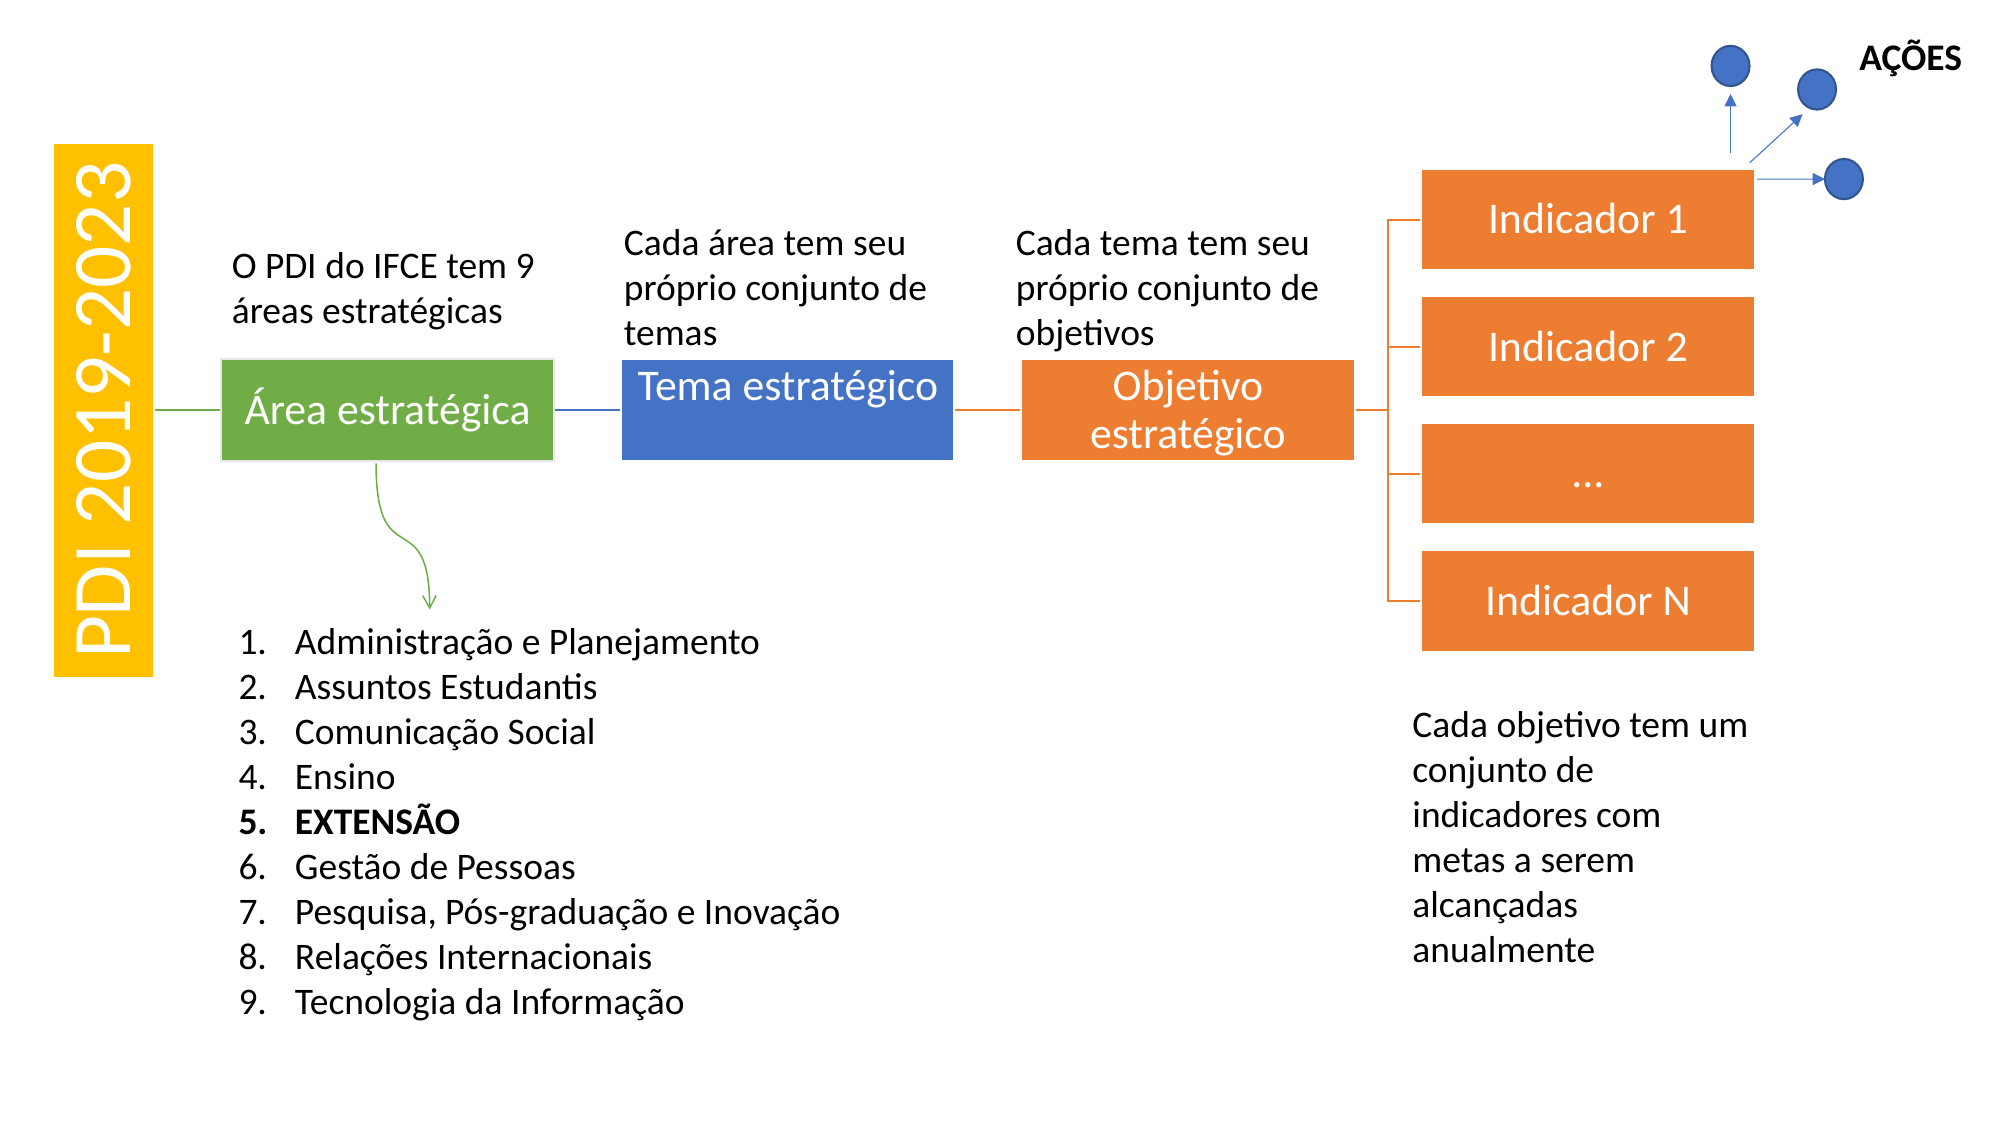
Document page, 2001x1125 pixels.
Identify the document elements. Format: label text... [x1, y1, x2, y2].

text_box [329, 509, 476, 564]
text_box Administração e Planejamento Assuntos Estudantis Comunicação Social Ensino EXTENSÃO Gestão de Pessoas Pesquisa, Pós-graduação e Inovação Relações Internacionais Tecnologia da Informação [223, 973, 909, 1075]
text_box [1797, 68, 1838, 111]
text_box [1749, 114, 1803, 163]
text_box AÇÕES [1844, 25, 1978, 86]
text_box [1824, 157, 1864, 201]
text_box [51, 0, 1756, 973]
text_box Cada objetivo tem um conjunto de indicadores com metas a serem alcançadas anualmente [1397, 692, 1770, 978]
